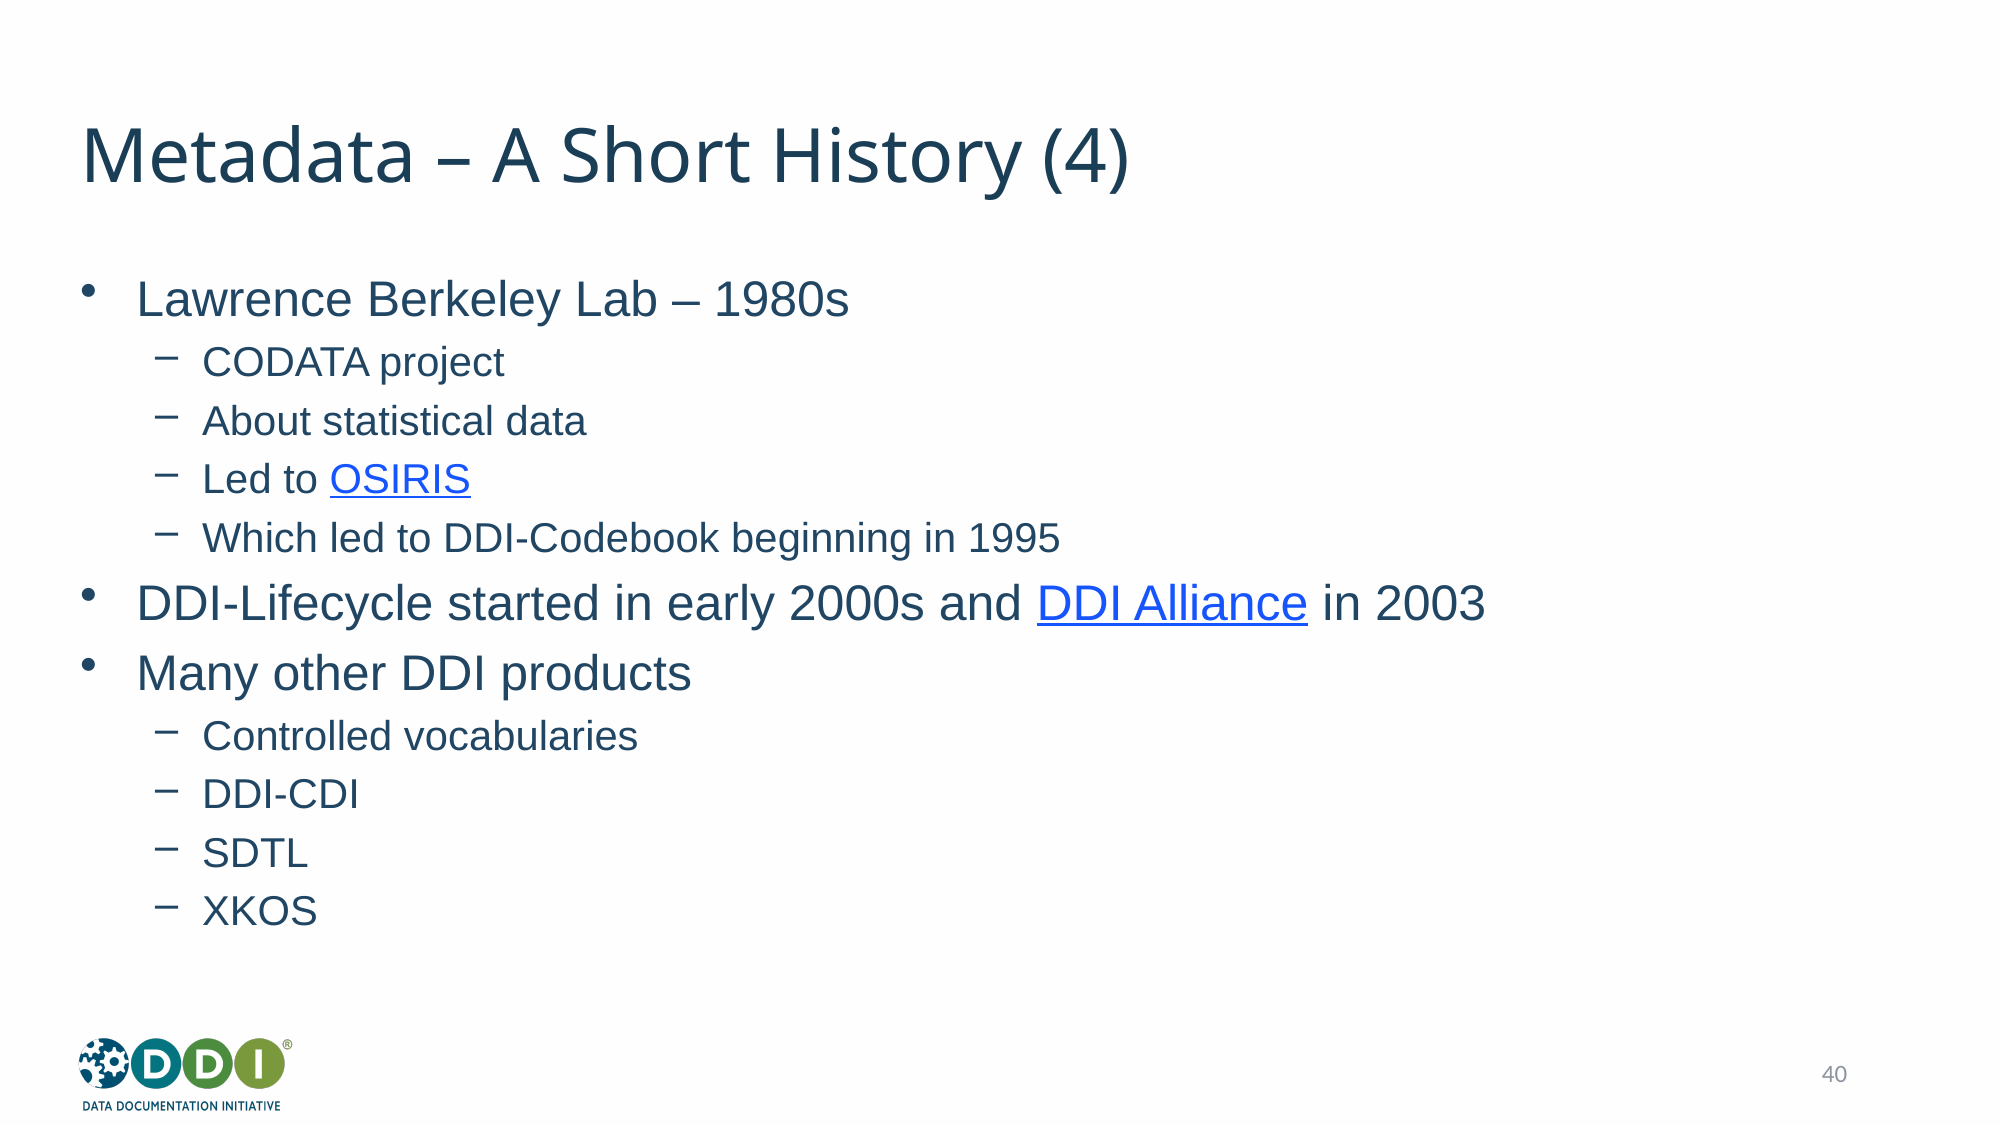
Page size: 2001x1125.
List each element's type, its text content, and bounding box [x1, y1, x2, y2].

picture [65, 1032, 305, 1115]
title Metadata – A Short History (4) [65, 59, 1916, 247]
list Lawrence Berkeley Lab – 1980s CODATA project About statistical data Led to OSIRIS Which led to DDI-Codebook beginning in 1995 DDI-Lifecycle started in early 2000s and DDI Alliance in 2003 Many other DDI products Controlled vocabularies DDI-CDI SDTL XKOS [65, 259, 1916, 1019]
slide_number 40 [1412, 1042, 1863, 1103]
